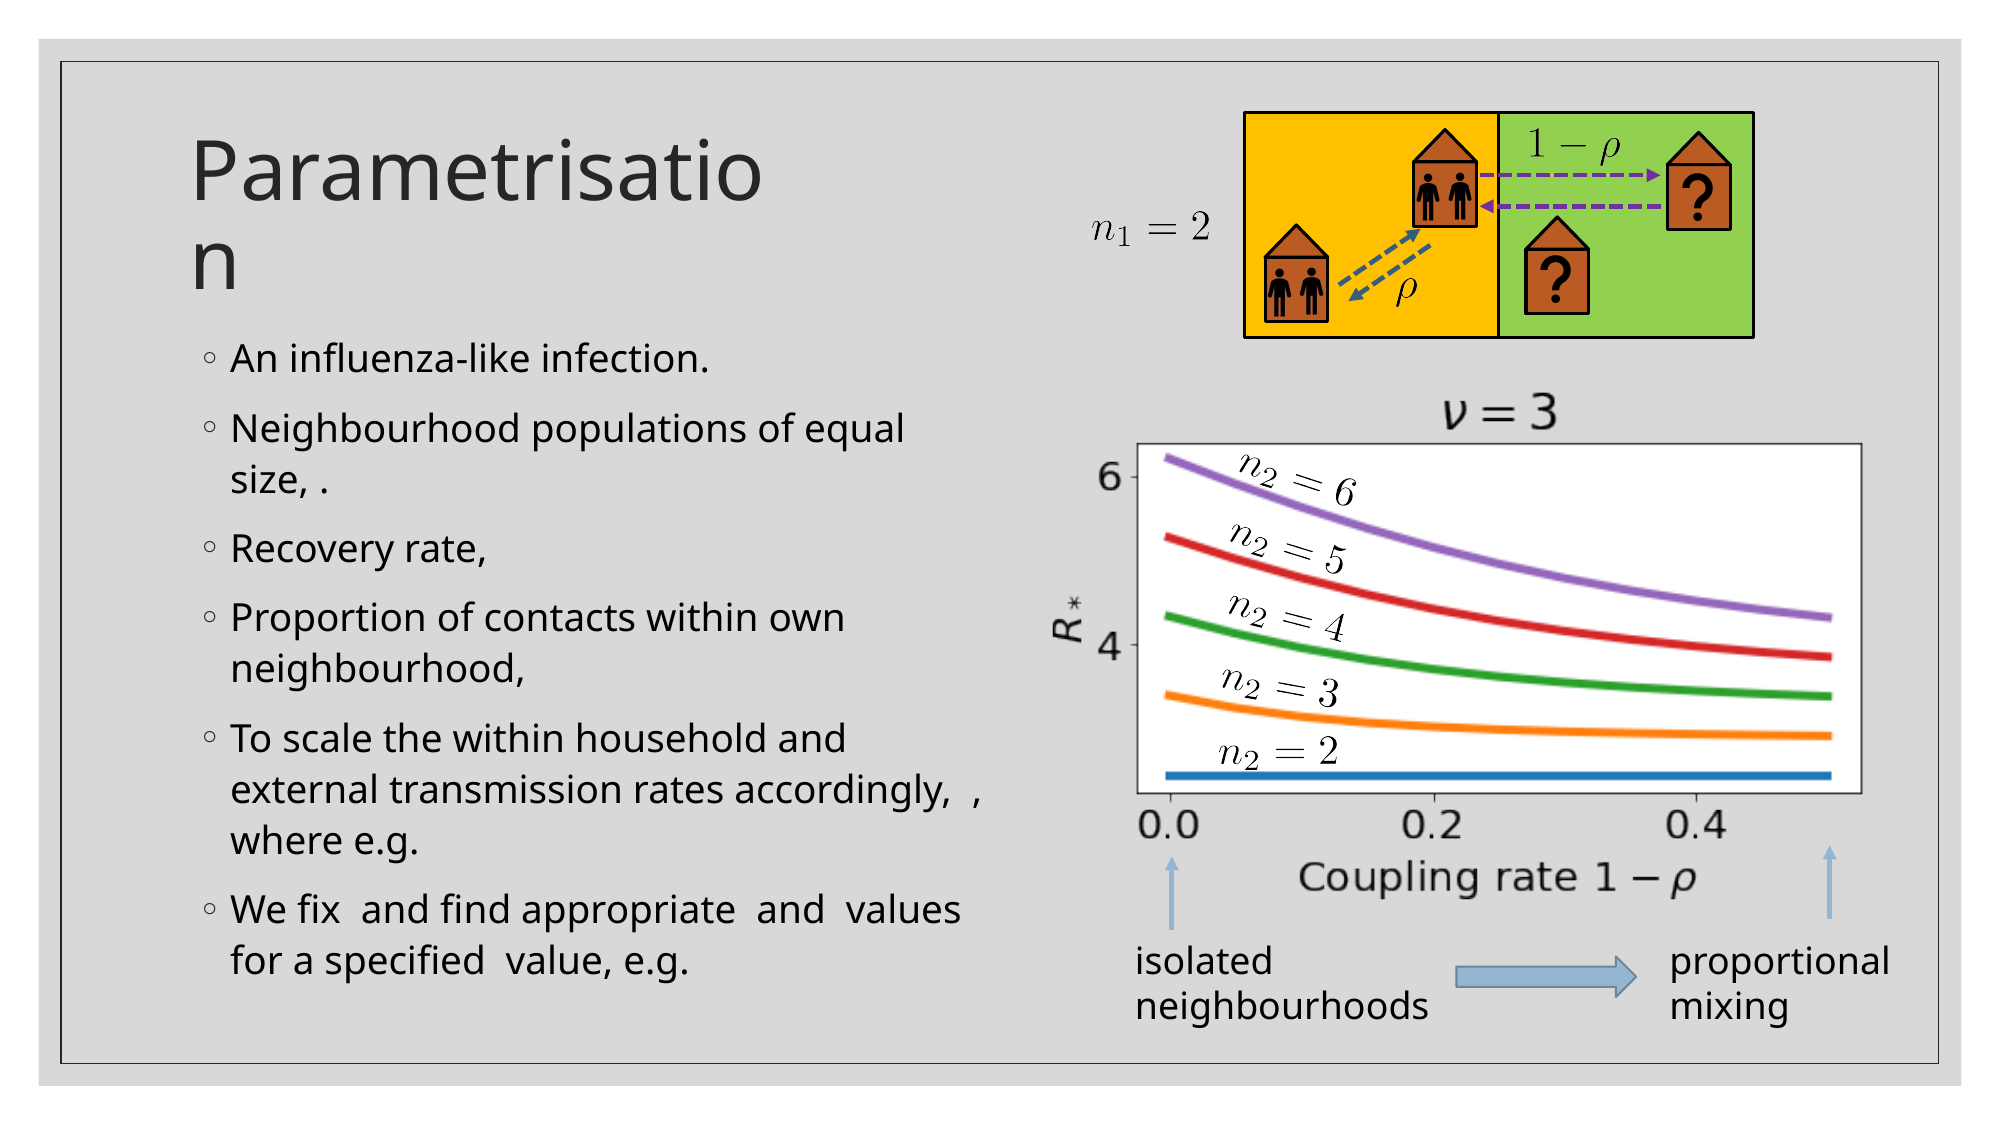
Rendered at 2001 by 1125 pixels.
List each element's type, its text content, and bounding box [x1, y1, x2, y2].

text_box isolated neighbourhoods [1120, 929, 1446, 1035]
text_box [1667, 132, 1731, 171]
text_box [1498, 112, 1754, 339]
text_box [1455, 955, 1637, 998]
picture [1092, 211, 1209, 246]
picture [1032, 376, 1876, 919]
title Parametrisation [174, 105, 810, 331]
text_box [1525, 216, 1589, 314]
picture [1530, 128, 1620, 166]
picture [1527, 251, 1584, 307]
text_box [1243, 112, 1498, 339]
picture [1669, 169, 1726, 226]
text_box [1254, 225, 1328, 322]
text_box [1403, 129, 1477, 227]
text_box proportional mixing [1654, 929, 1911, 1035]
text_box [1338, 228, 1421, 269]
picture [1286, 266, 1337, 316]
picture [1396, 278, 1417, 307]
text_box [1348, 245, 1431, 302]
picture [1435, 171, 1485, 221]
